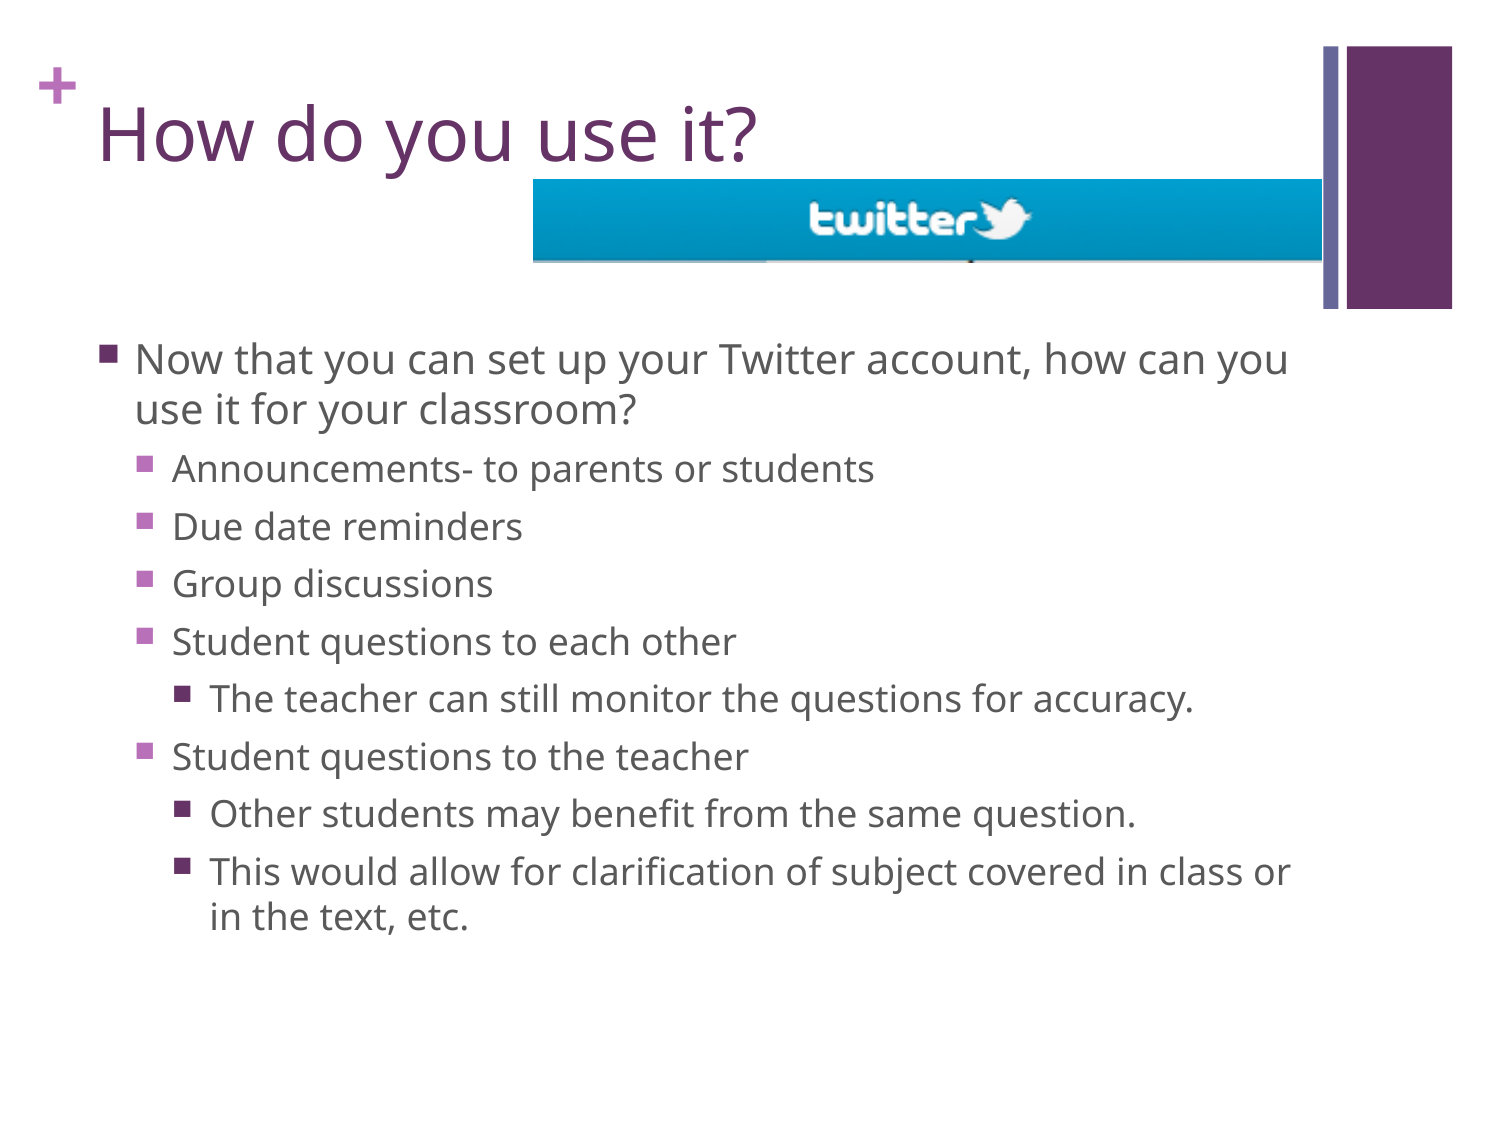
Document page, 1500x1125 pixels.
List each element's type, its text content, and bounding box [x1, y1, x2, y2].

picture [973, 198, 1031, 239]
picture [810, 201, 978, 235]
title How do you use it? [81, 79, 1322, 263]
list Now that you can set up your Twitter account, how can you use it for your classroom? Announcements- to parents or students Due date reminders Group discussions Student questions to each other The teacher can still monitor the questions for accuracy. Student questions to the teacher Other students may benefit from the same question. This would allow for clarification of subject covered in class or in the text, etc. [81, 324, 1322, 1005]
